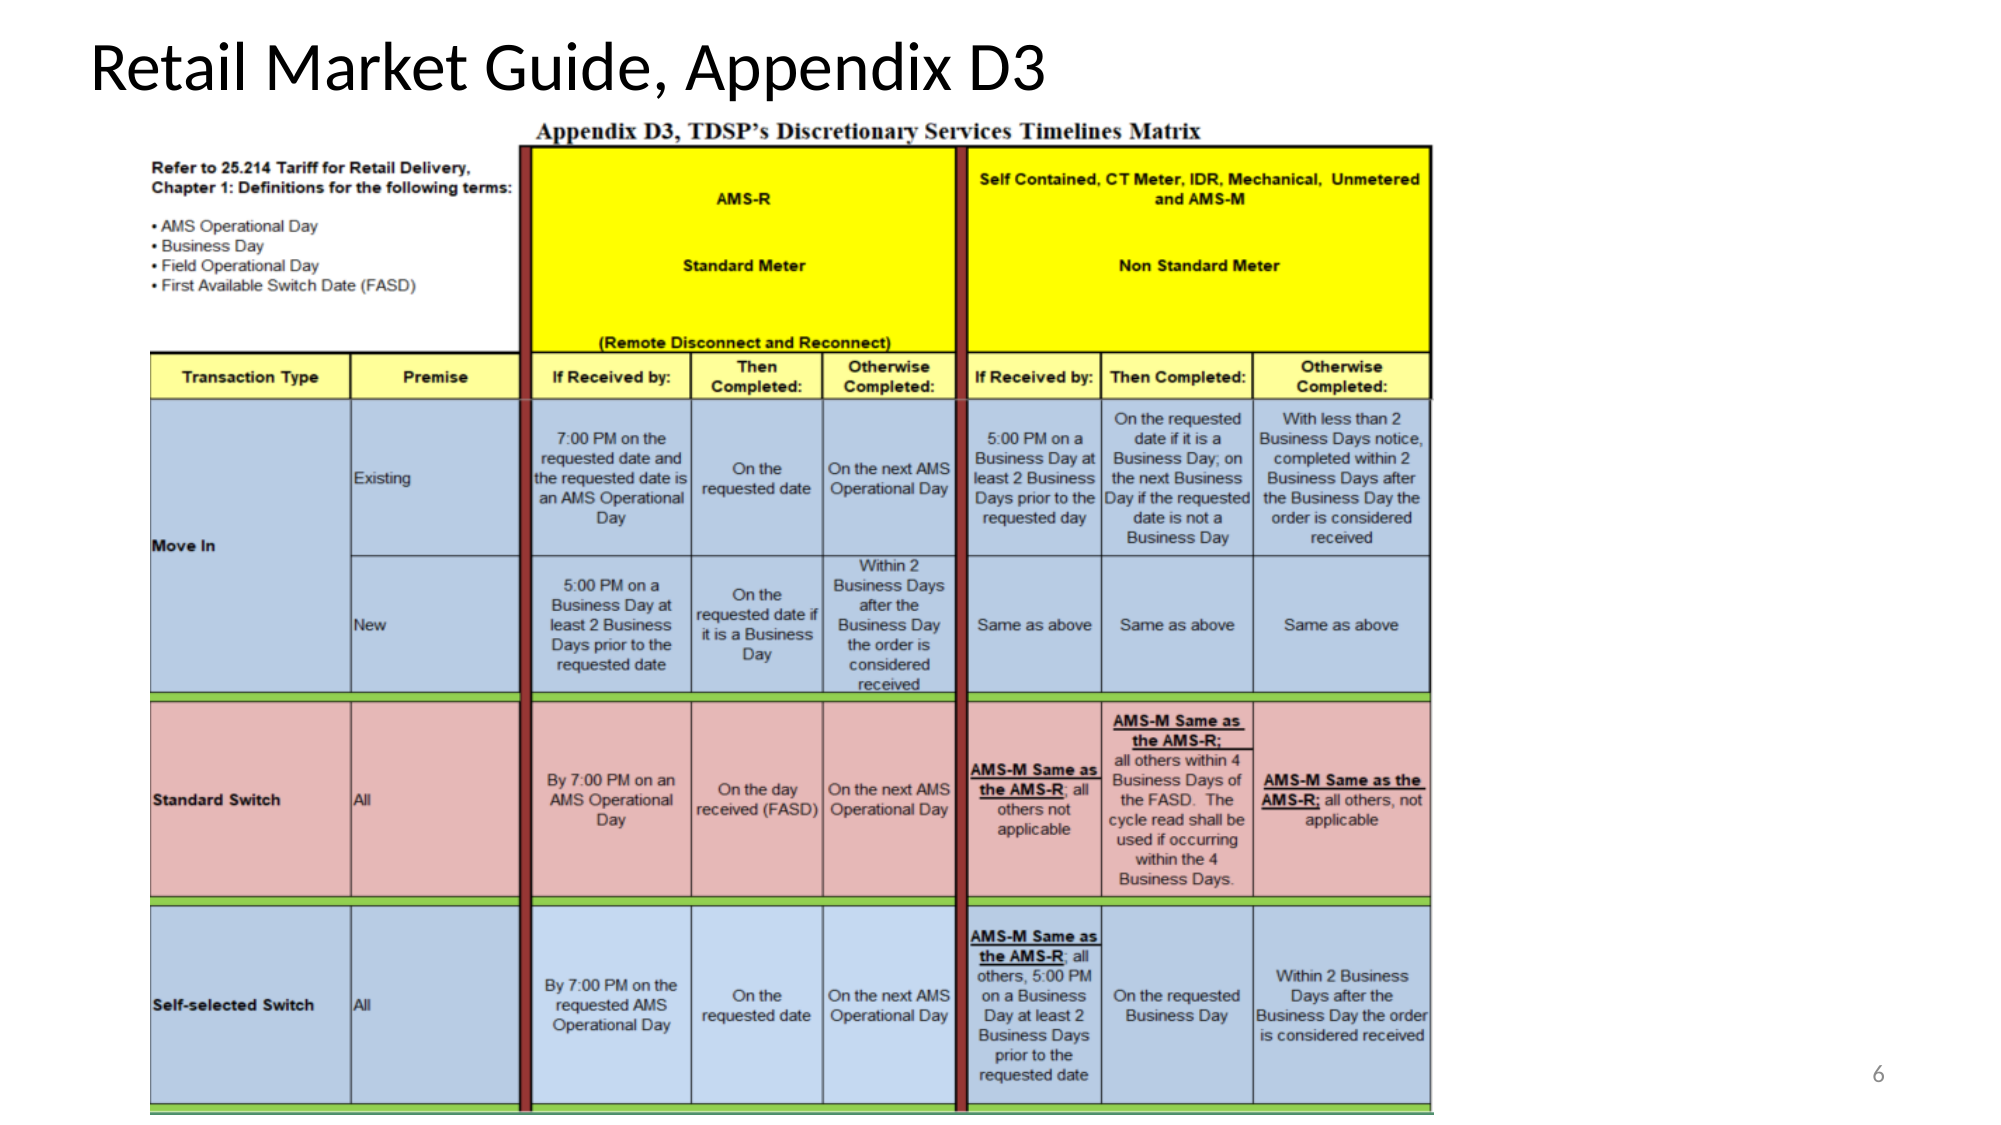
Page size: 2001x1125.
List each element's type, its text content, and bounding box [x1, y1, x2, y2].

picture [149, 111, 1434, 1116]
slide_number 6 [1438, 1042, 1900, 1103]
title Retail Market Guide, Appendix D3 [75, 12, 1950, 112]
